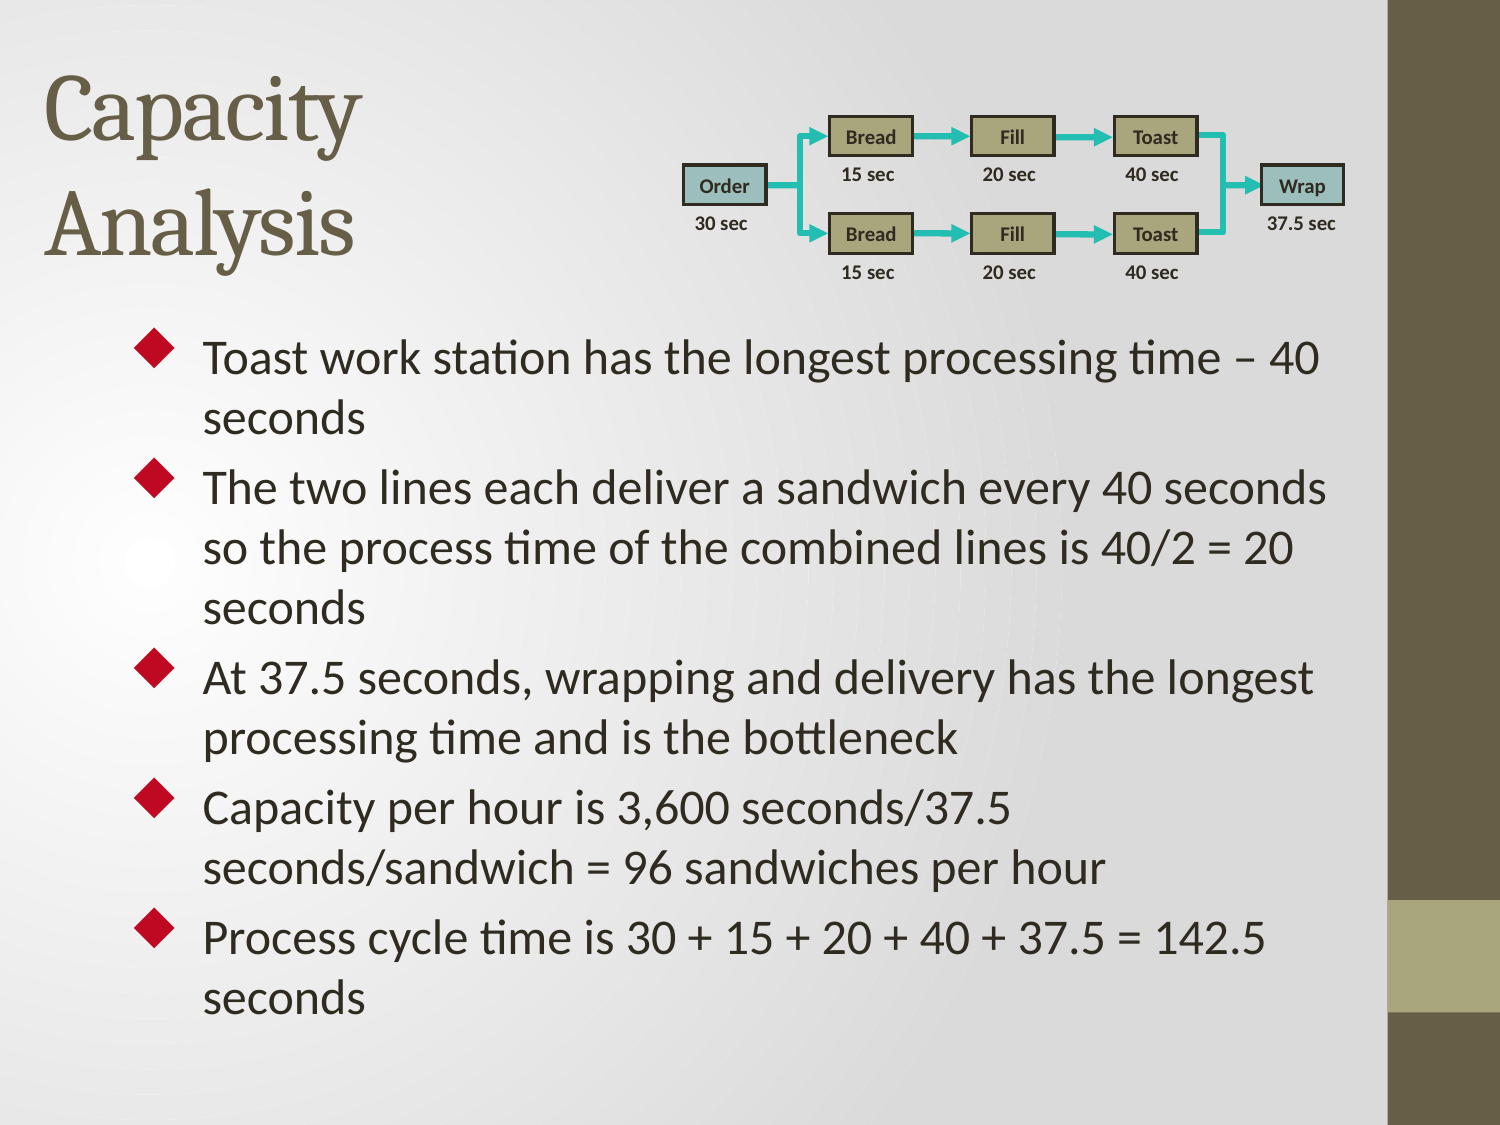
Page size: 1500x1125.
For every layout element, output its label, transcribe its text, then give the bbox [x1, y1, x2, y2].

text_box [673, 115, 1358, 293]
title Capacity Analysis [29, 23, 615, 297]
list Toast work station has the longest processing time – 40 seconds The two lines each deliver a sandwich every 40 seconds so the process time of the combined lines is 40/2 = 20 seconds At 37.5 seconds, wrapping and delivery has the longest processing time and is the bottleneck Capacity per hour is 3,600 seconds/37.5 seconds/sandwich = 96 sandwiches per hour Process cycle time is 30 + 15 + 20 + 40 + 37.5 = 142.5 seconds [114, 316, 1390, 1061]
